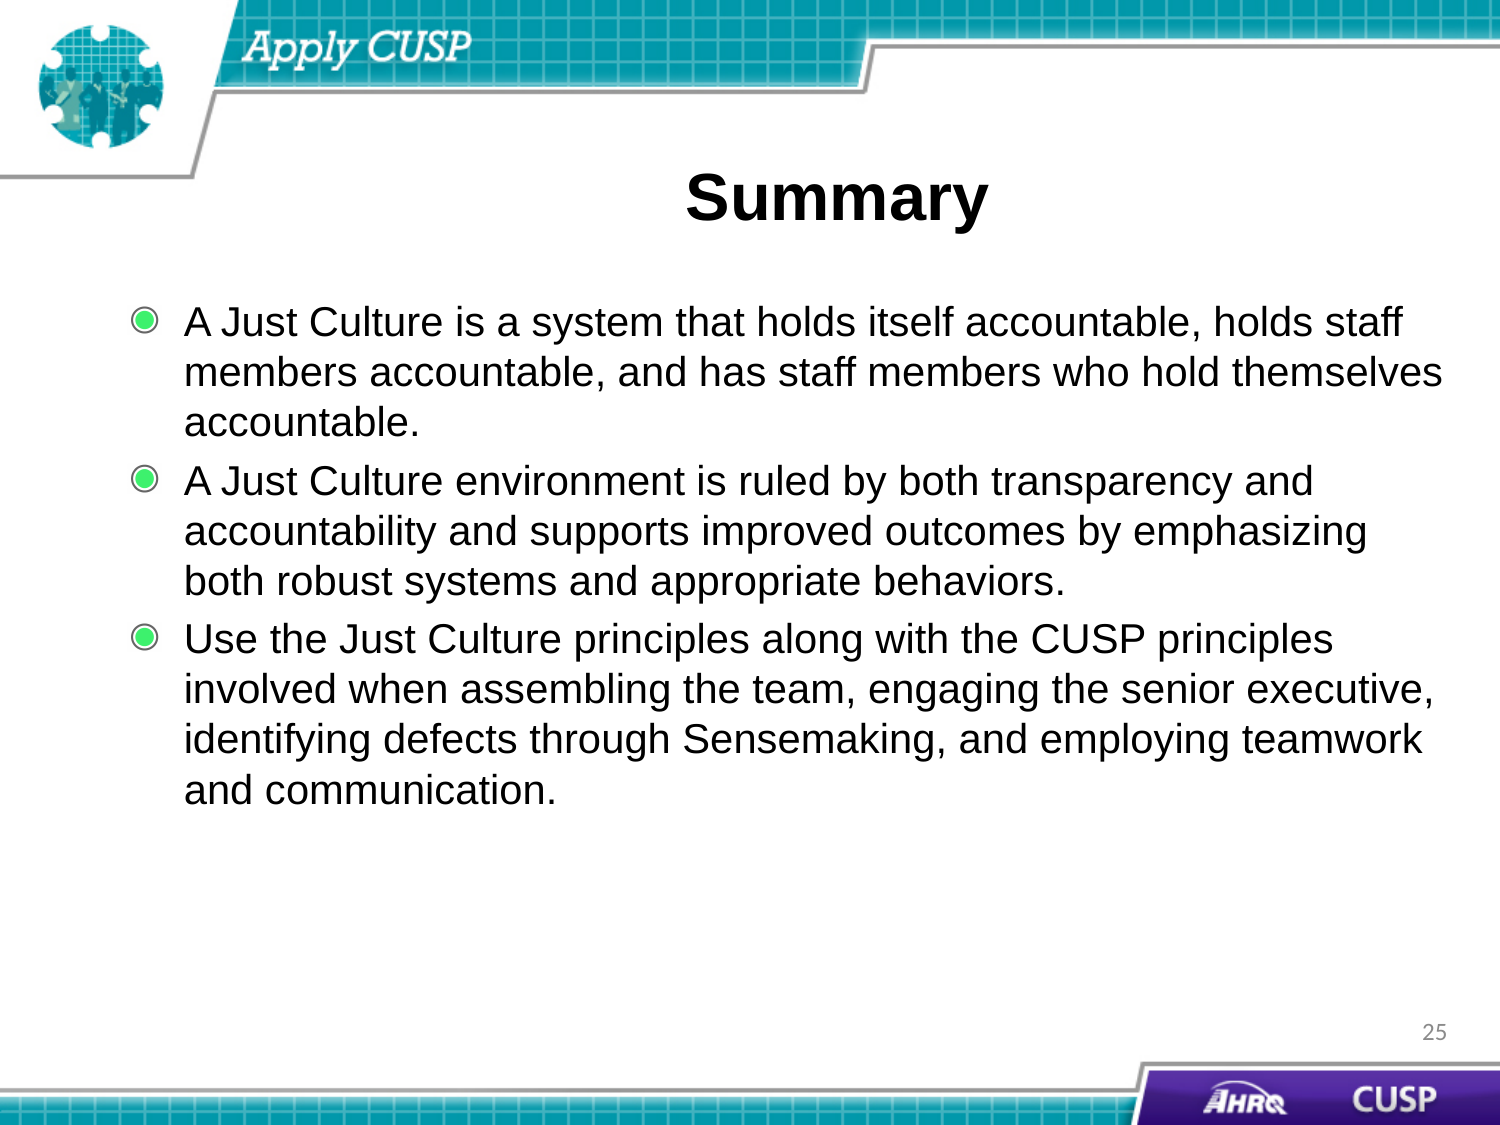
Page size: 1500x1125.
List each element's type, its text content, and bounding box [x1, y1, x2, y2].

list A Just Culture is a system that holds itself accountable, holds staff members accountable, and has staff members who hold themselves accountable. A Just Culture environment is ruled by both transparency and accountability and supports improved outcomes by emphasizing both robust systems and appropriate behaviors. Use the Just Culture principles along with the CUSP principles involved when assembling the team, engaging the senior executive, identifying defects through Sensemaking, and employing teamwork and communication. [112, 287, 1463, 1013]
picture [0, 0, 1500, 1125]
slide_number 25 [1112, 999, 1463, 1060]
picture [127, 305, 162, 335]
title Summary [162, 99, 1500, 288]
picture [127, 463, 162, 494]
picture [127, 622, 162, 652]
